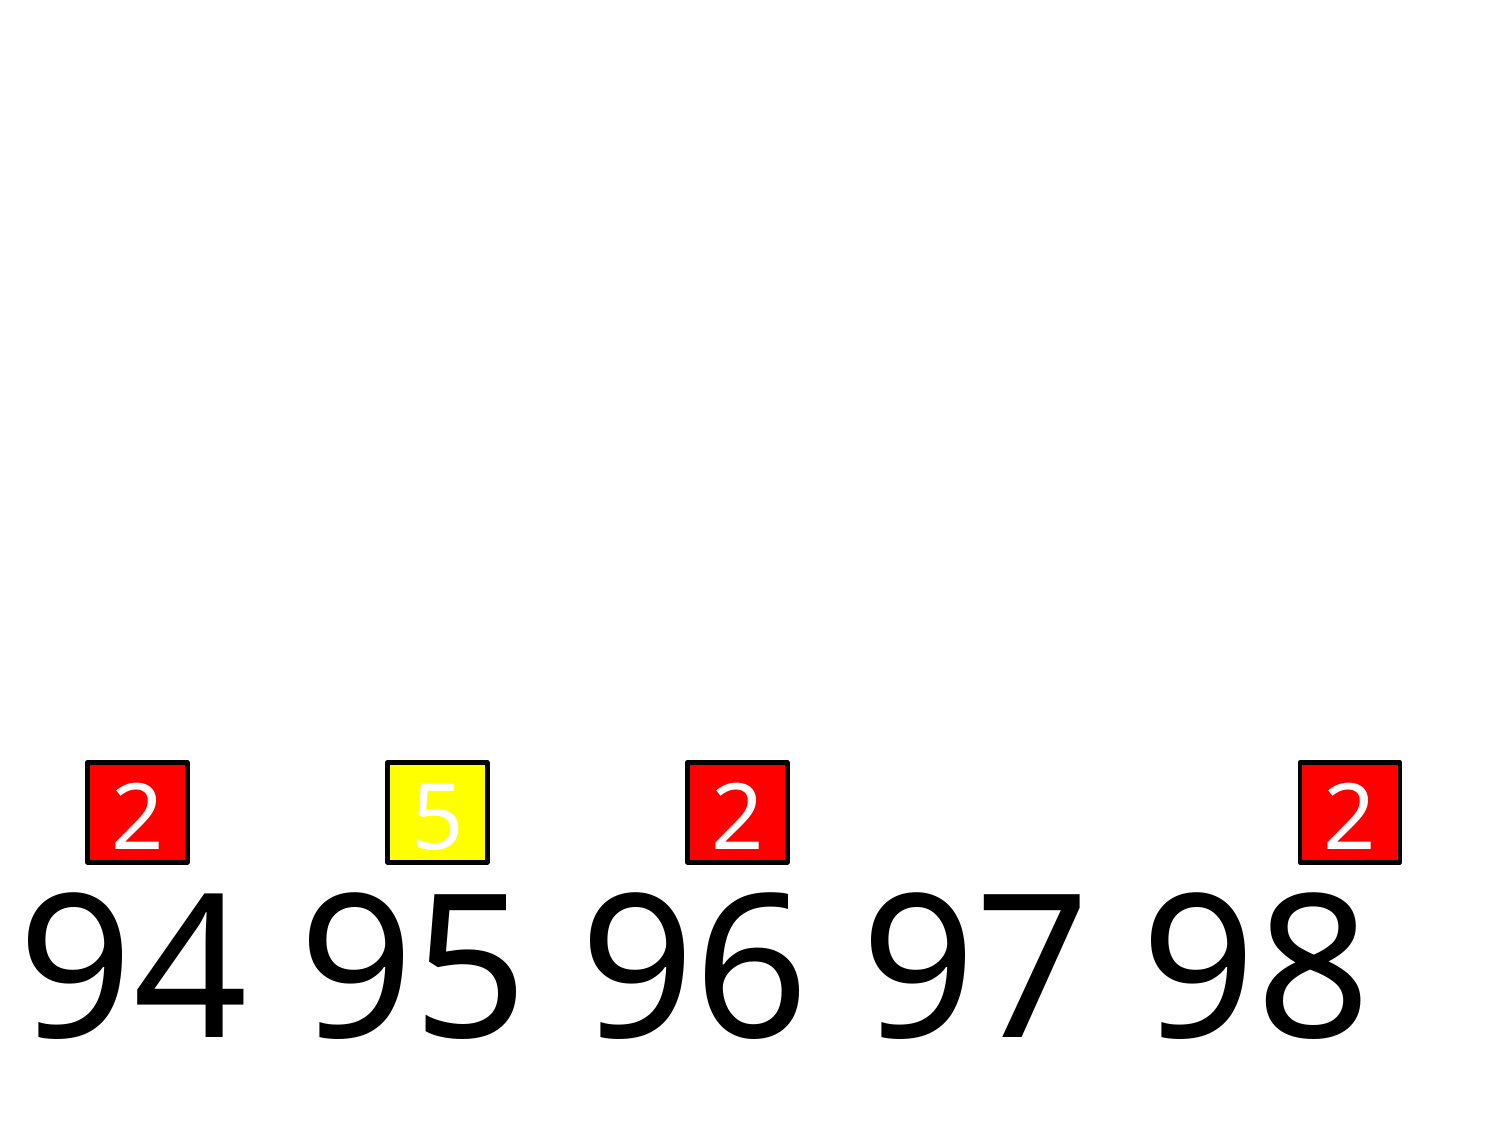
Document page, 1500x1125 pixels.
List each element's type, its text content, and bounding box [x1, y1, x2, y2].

text_box 2 [685, 760, 790, 865]
text_box 5 [385, 760, 490, 865]
text_box 2 [1298, 760, 1402, 865]
text_box 2 [85, 760, 190, 865]
text_box 94 95 96 97 98 [0, 829, 1500, 1085]
